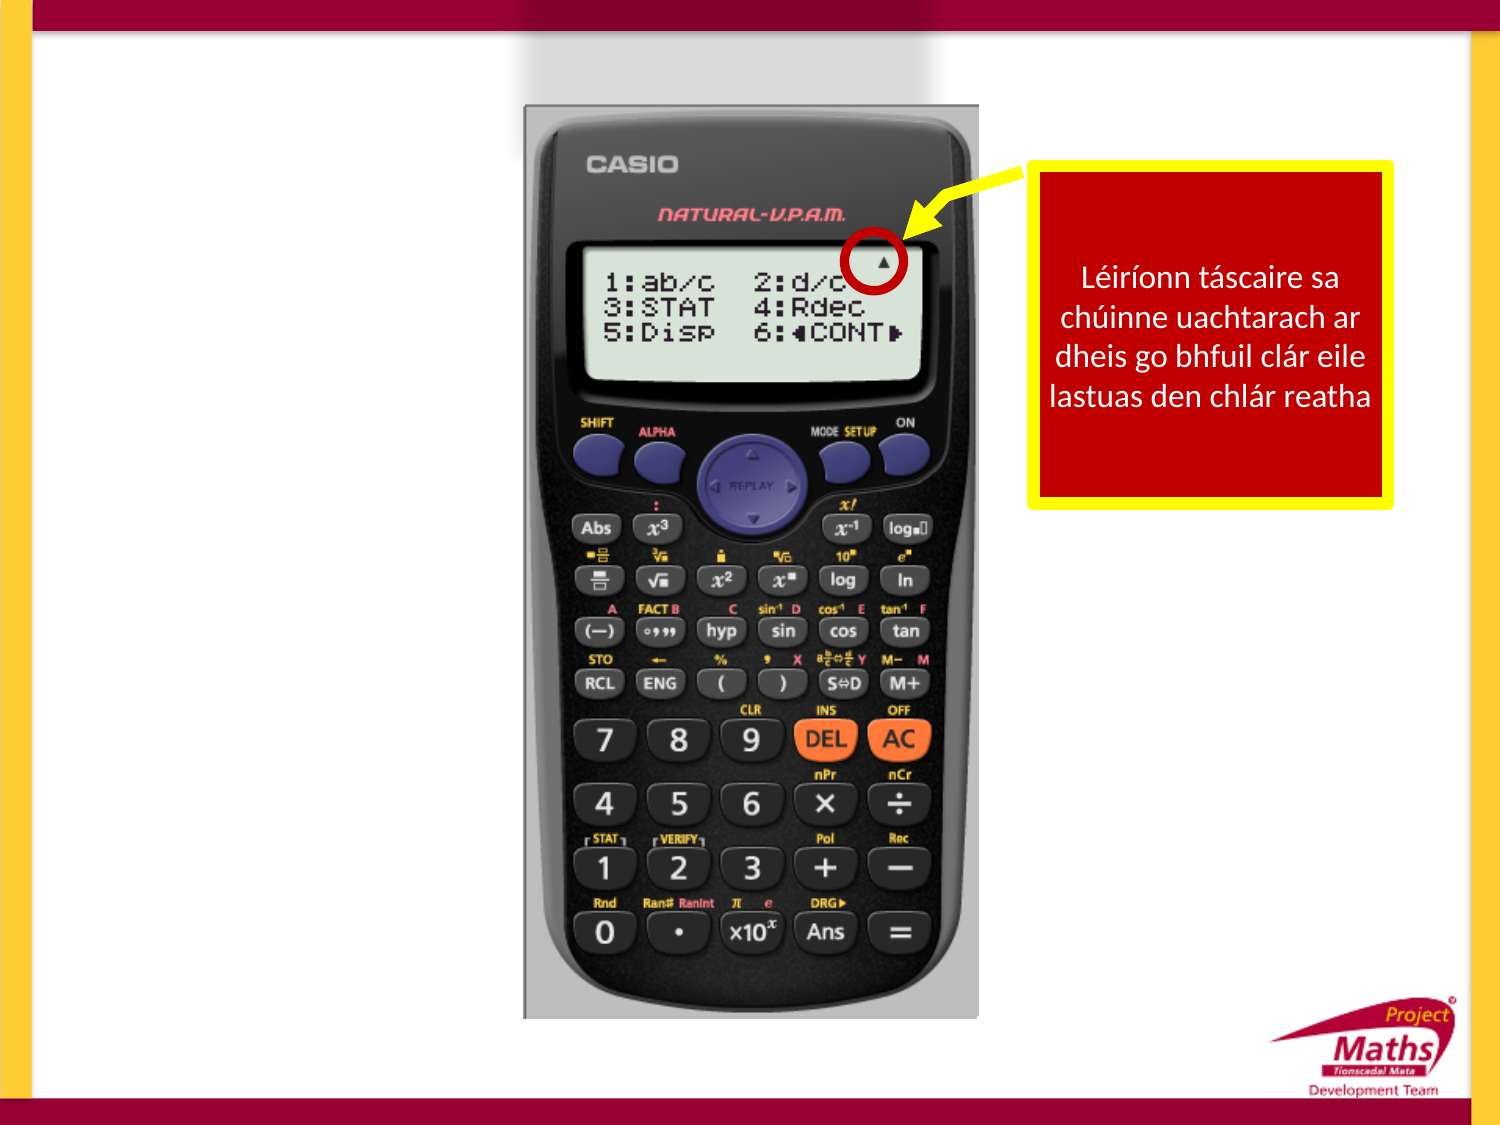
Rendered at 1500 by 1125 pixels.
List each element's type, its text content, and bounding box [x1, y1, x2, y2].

text_box Léiríonn táscaire sa chúinne uachtarach ar dheis go bhfuil clár eile lastuas den chlár reatha [1031, 164, 1390, 506]
picture [1269, 987, 1466, 1098]
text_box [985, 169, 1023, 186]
picture [523, 104, 979, 1019]
